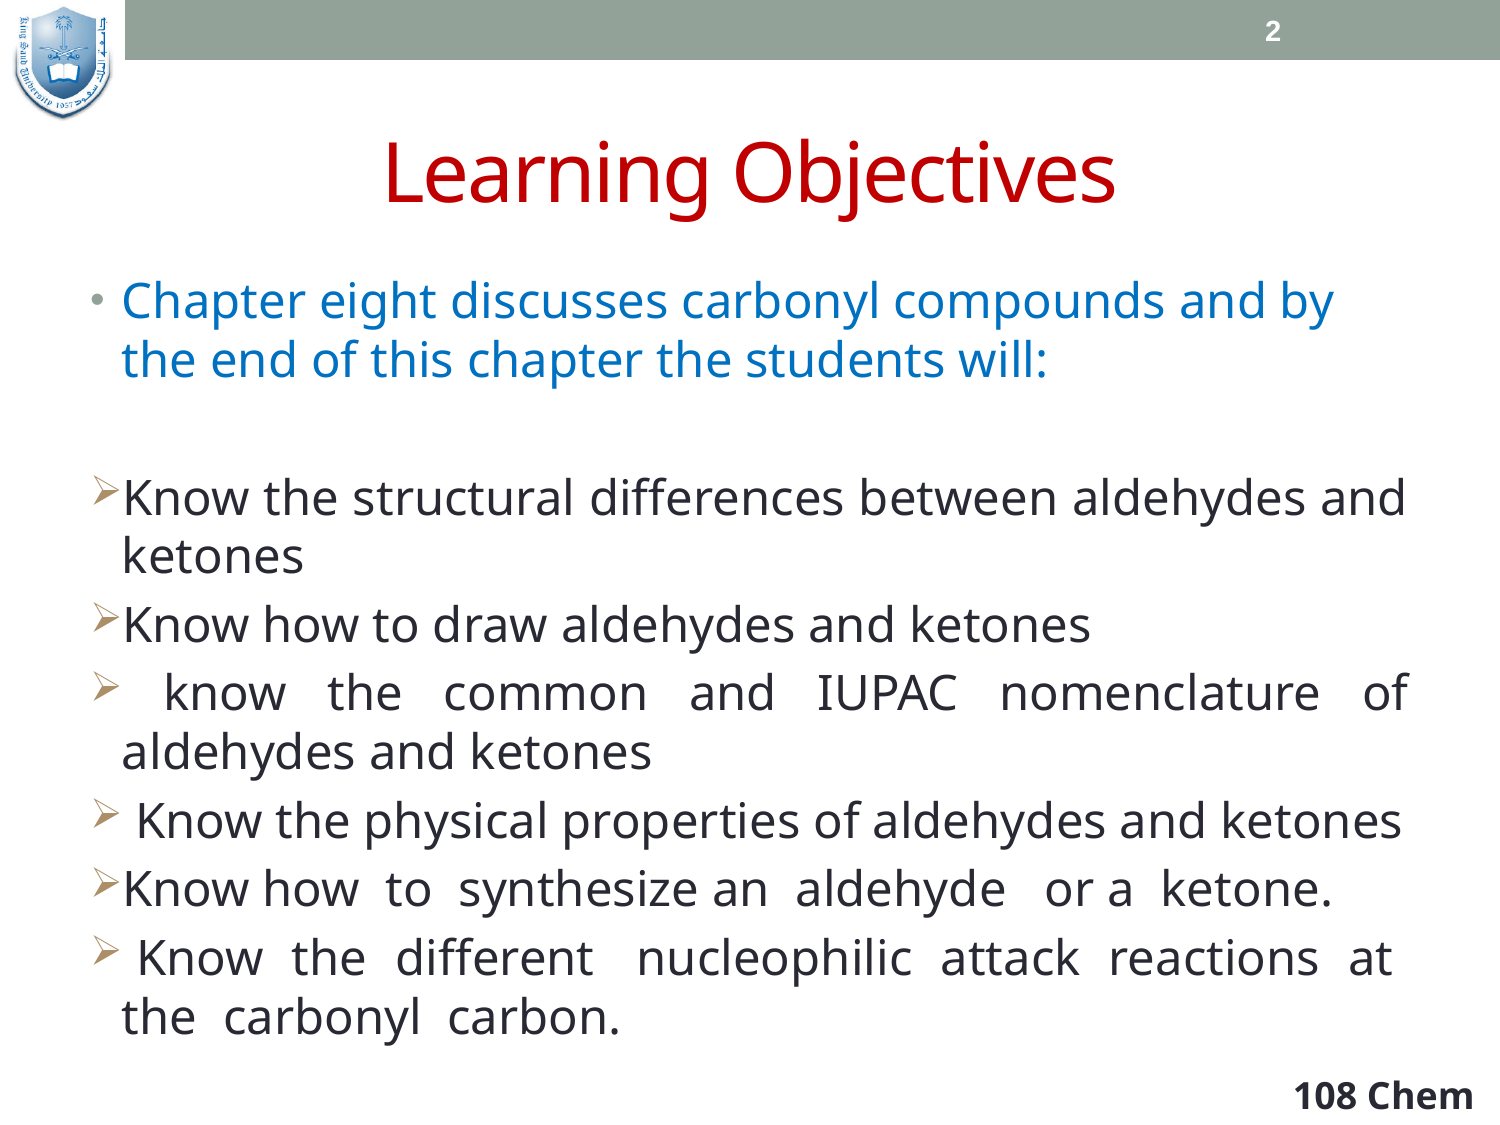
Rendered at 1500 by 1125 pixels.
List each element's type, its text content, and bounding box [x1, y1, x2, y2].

text_box 108 Chem [1278, 1064, 1490, 1125]
title Learning Objectives [75, 87, 1425, 250]
list Chapter eight discusses carbonyl compounds and by the end of this chapter the students will: Know the structural differences between aldehydes and ketones Know how to draw aldehydes and ketones know the common and IUPAC nomenclature of aldehydes and ketones Know the physical properties of aldehydes and ketones Know how to synthesize an aldehyde or a ketone. Know the different nucleophilic attack reactions at the carbonyl carbon. [75, 262, 1425, 1063]
slide_number 2 [1250, 3, 1425, 57]
picture [0, 0, 126, 126]
